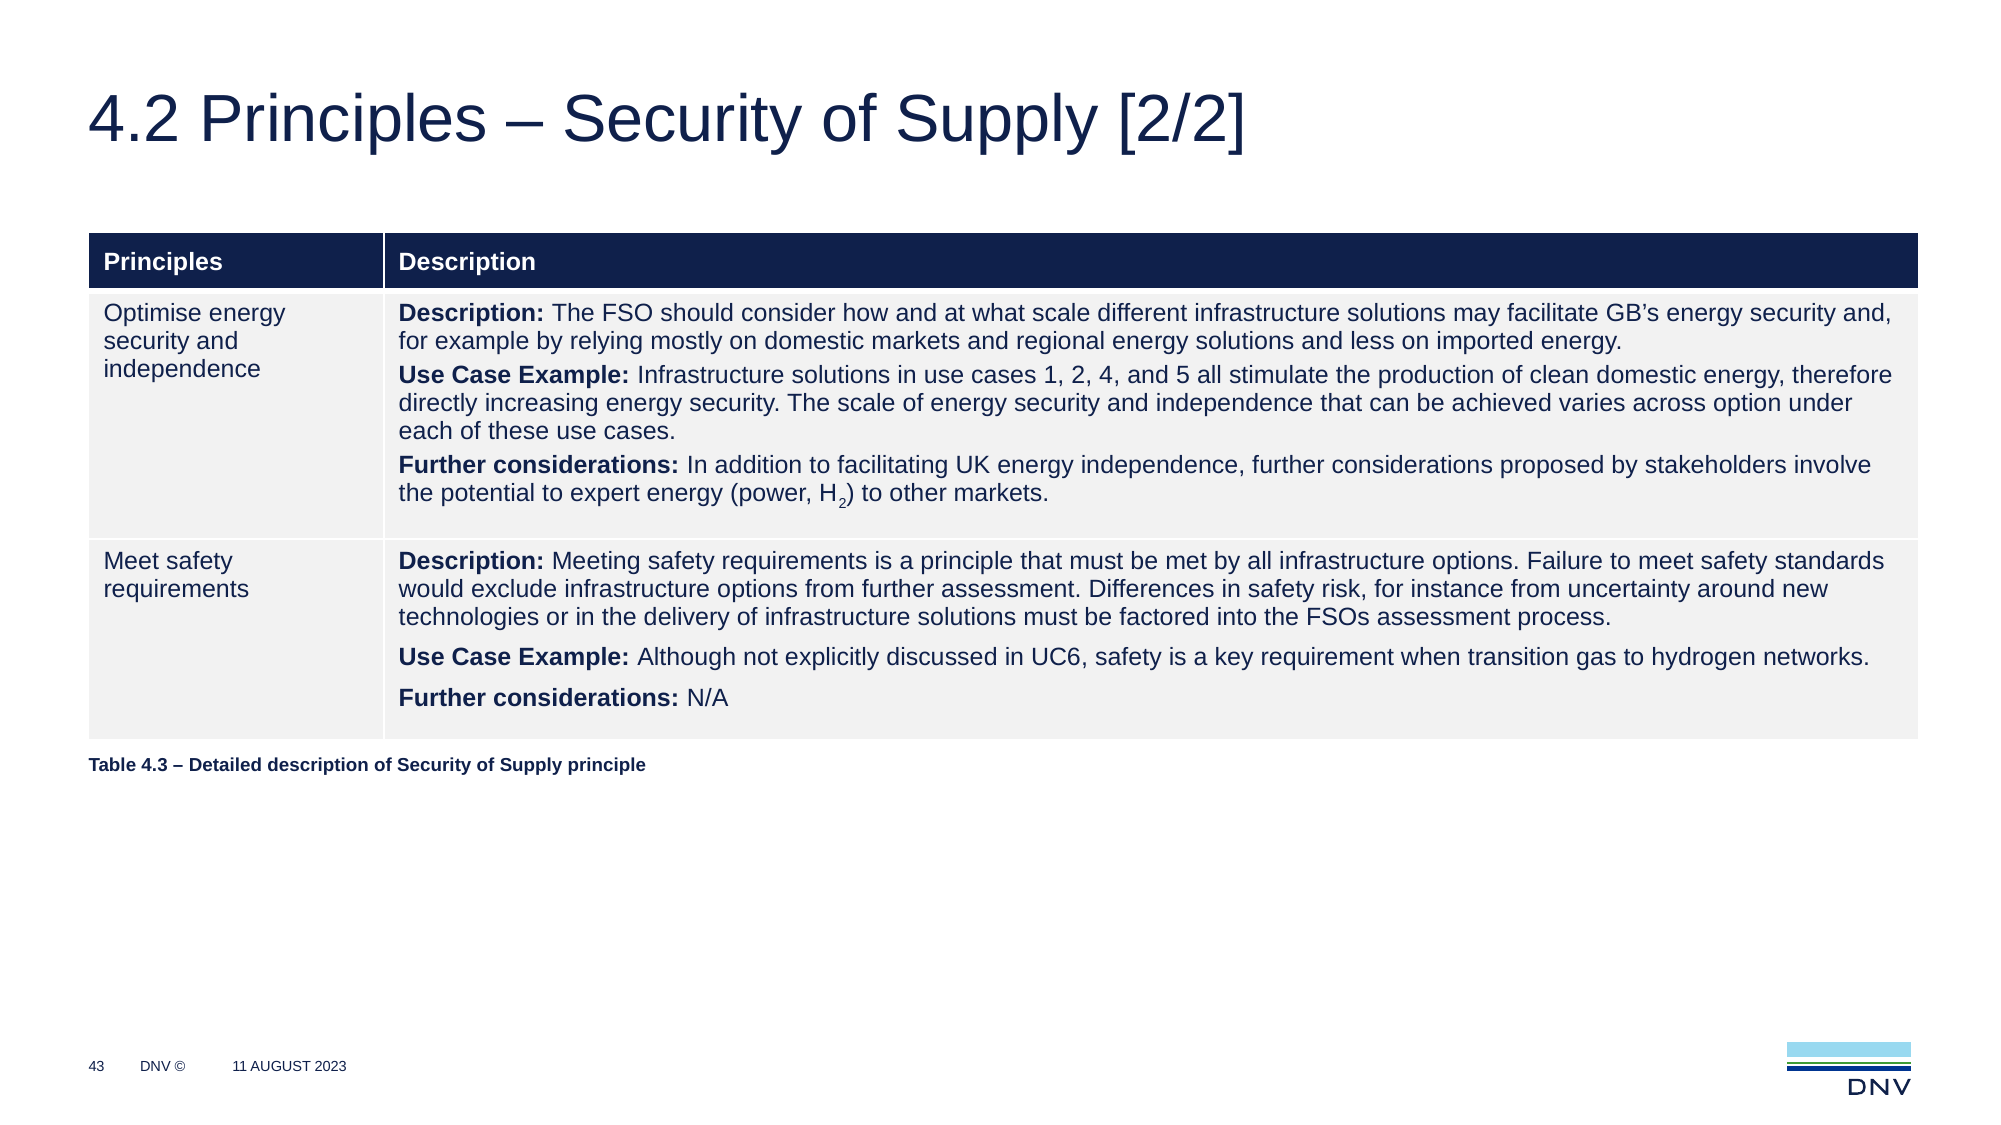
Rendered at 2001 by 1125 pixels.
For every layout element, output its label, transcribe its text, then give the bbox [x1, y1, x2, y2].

table_header Description [385, 233, 1918, 288]
table_cell Optimise energy security and independence [89, 294, 383, 538]
table_cell Meet safety requirements [89, 540, 383, 739]
table_cell Description: Meeting safety requirements is a principle that must be met by all infrastructure options. Failure to meet safety standards would exclude infrastructure options from further assessment. Differences in safety risk, for instance from uncertainty around new technologies or in the delivery of infrastructure solutions must be factored into the FSOs assessment process. Use Case Example: Although not explicitly discussed in UC6, safety is a key requirement when transition gas to hydrogen networks. Further considerations: N/A [385, 540, 1918, 739]
table_cell Description: The FSO should consider how and at what scale different infrastructure solutions may facilitate GB’s energy security and, for example by relying mostly on domestic markets and regional energy solutions and less on imported energy. Use Case Example: Infrastructure solutions in use cases 1, 2, 4, and 5 all stimulate the production of clean domestic energy, therefore directly increasing energy security. The scale of energy security and independence that can be achieved varies across option under each of these use cases. Further considerations: In addition to facilitating UK energy independence, further considerations proposed by stakeholders involve the potential to expert energy (power, H2) to other markets. [385, 294, 1918, 538]
table_header Principles [89, 233, 383, 288]
slide_number 43 [88, 1056, 133, 1082]
text_box 4.2 Principles – Security of Supply [2/2] [88, 88, 1912, 231]
text_box Table 4.3 – Detailed description of Security of Supply principle [88, 752, 957, 775]
